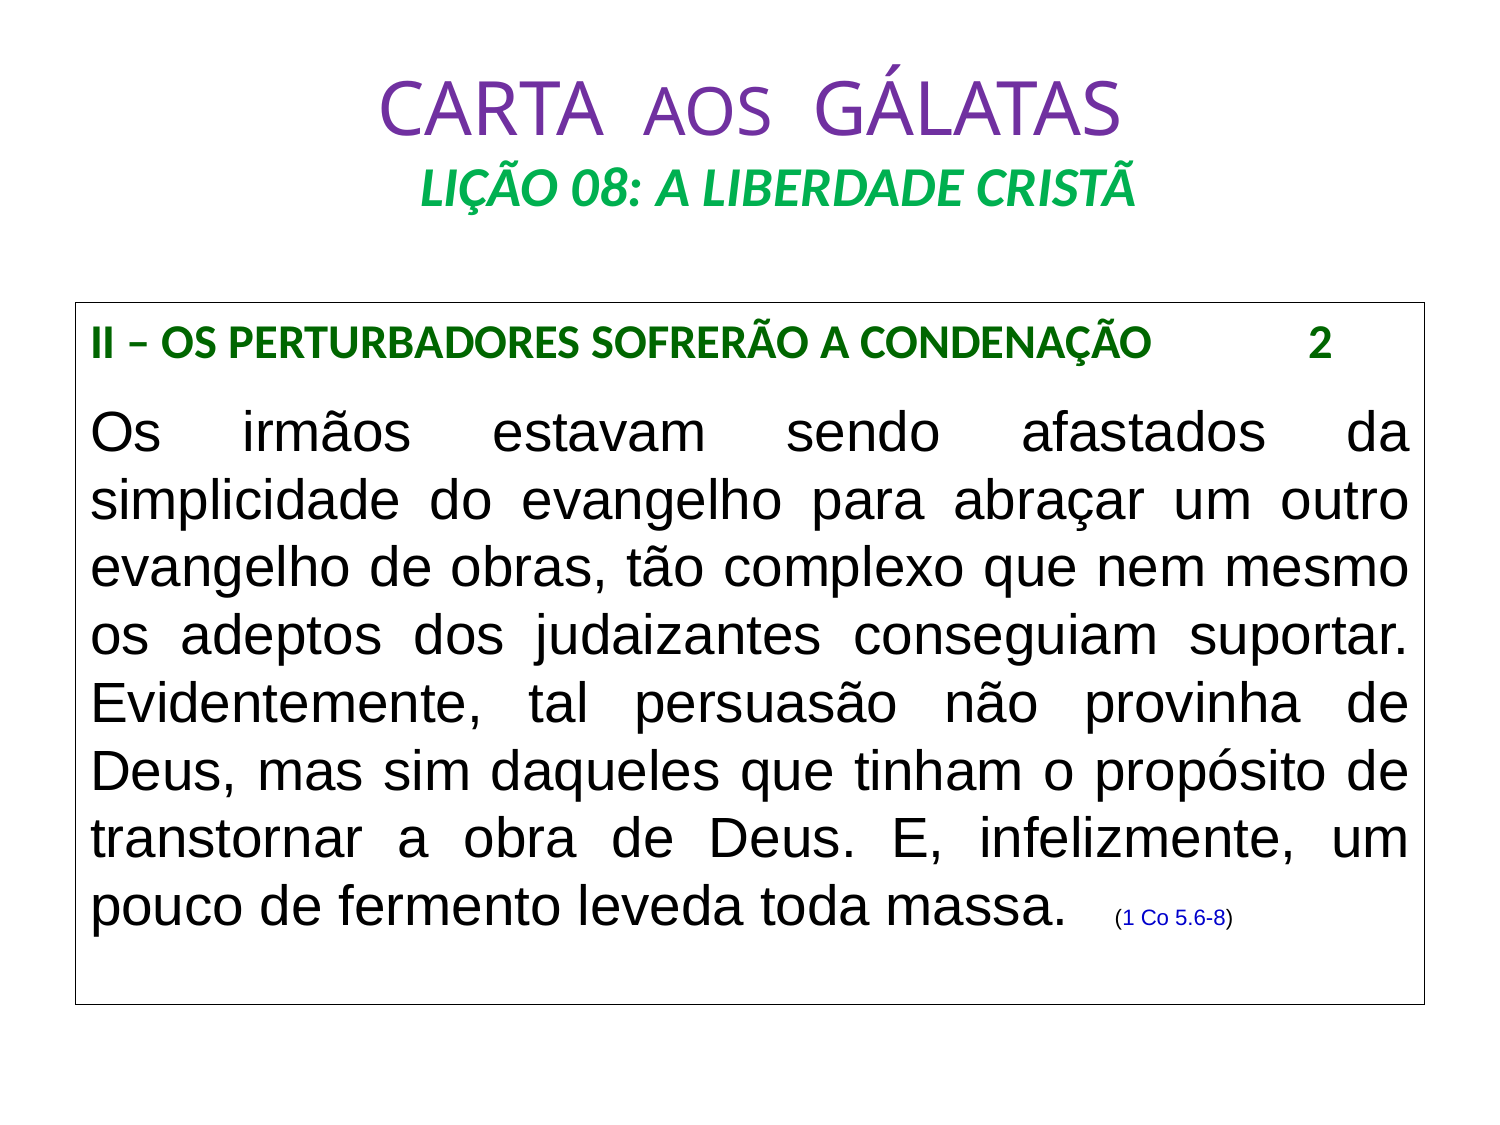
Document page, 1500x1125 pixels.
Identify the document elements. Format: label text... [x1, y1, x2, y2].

list II – OS PERTURBADORES SOFRERÃO A CONDENAÇÃO 2 Os irmãos estavam sendo afastados da simplicidade do evangelho para abraçar um outro evangelho de obras, tão complexo que nem mesmo os adeptos dos judaizantes conseguiam suportar. Evidentemente, tal persuasão não provinha de Deus, mas sim daqueles que tinham o propósito de transtornar a obra de Deus. E, infelizmente, um pouco de fermento leveda toda massa. (1 Co 5.6-8) [75, 302, 1425, 1005]
title CARTA AOS GÁLATAS LIÇÃO 08: A LIBERDADE CRISTÃ [75, 45, 1425, 233]
